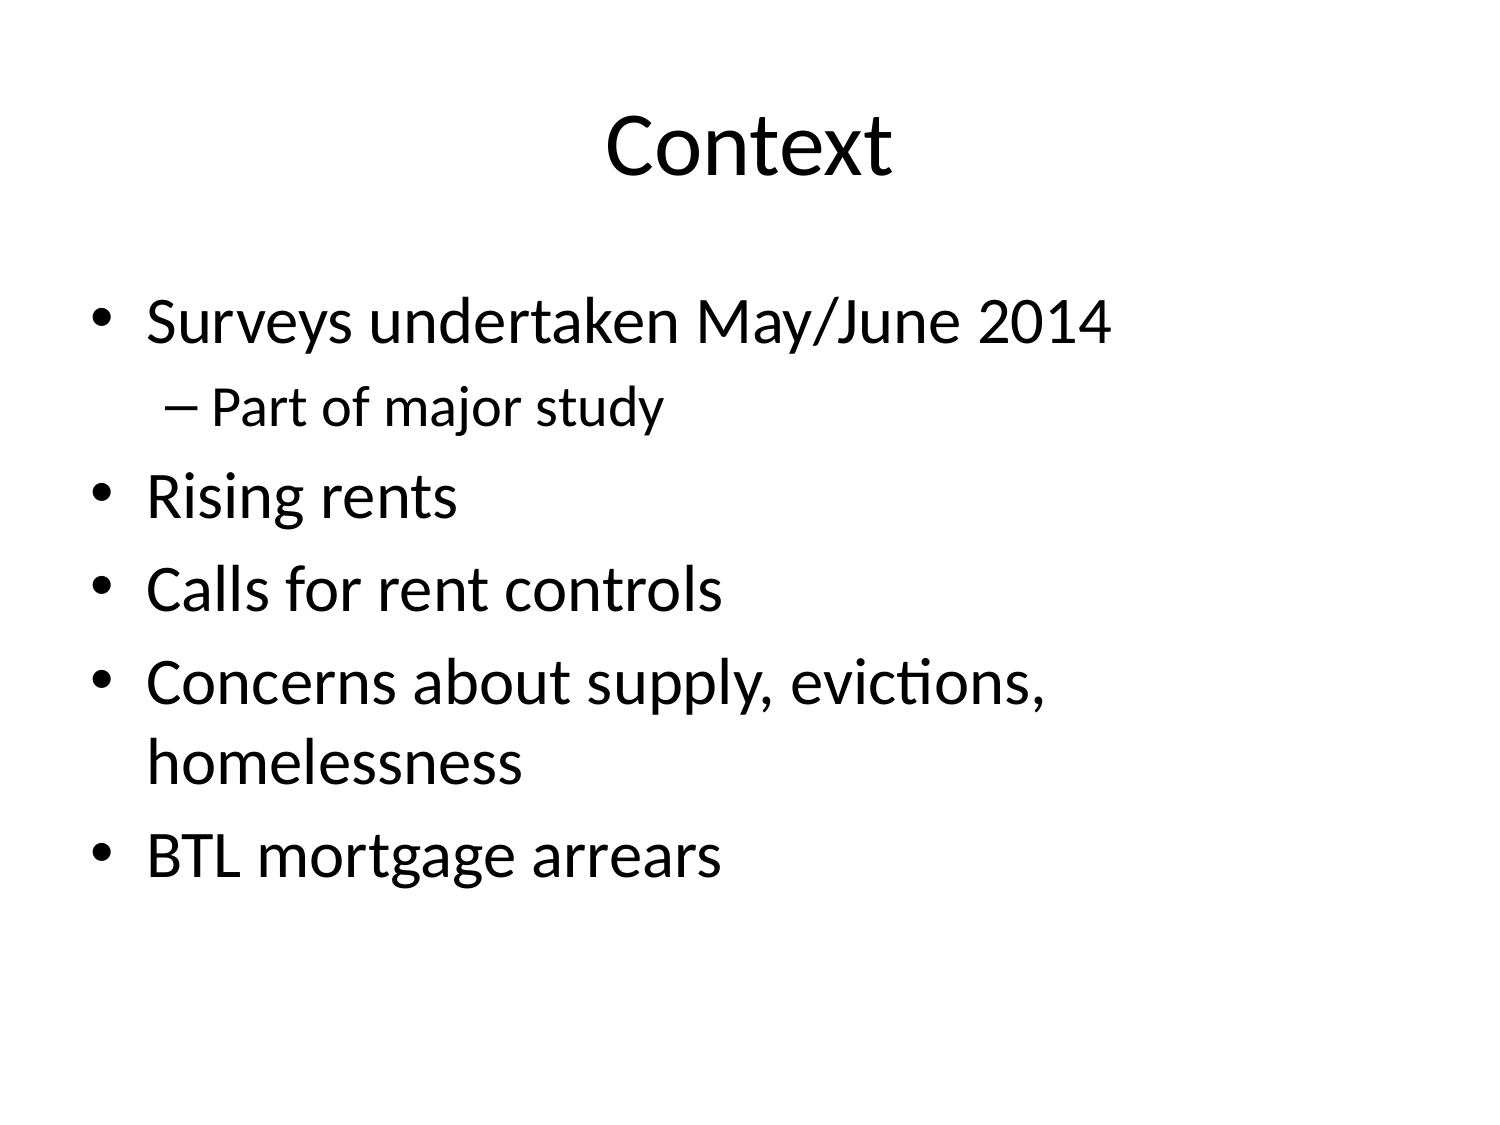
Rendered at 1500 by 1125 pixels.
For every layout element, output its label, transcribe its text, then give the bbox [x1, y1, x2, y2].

title Context [75, 45, 1425, 233]
list Surveys undertaken May/June 2014 Part of major study Rising rents Calls for rent controls Concerns about supply, evictions, homelessness BTL mortgage arrears [75, 268, 1425, 1012]
